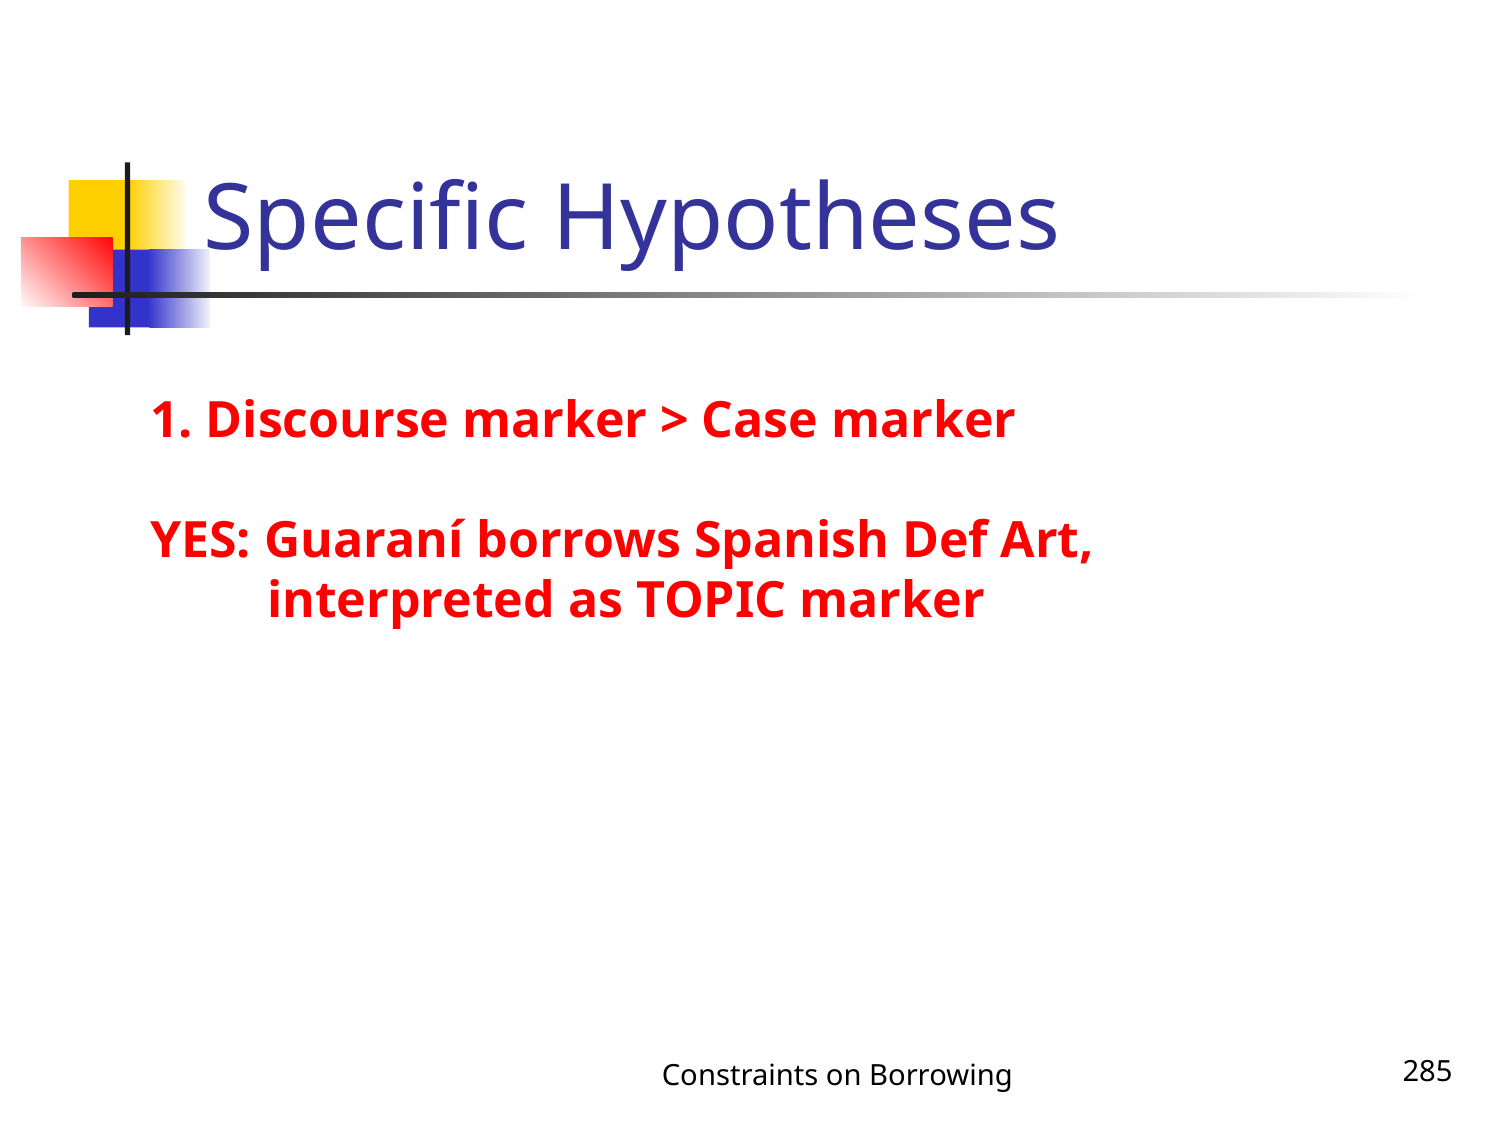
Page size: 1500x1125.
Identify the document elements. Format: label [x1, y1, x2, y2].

slide_number [1154, 1023, 1468, 1100]
text_box [135, 380, 1259, 636]
title [188, 34, 1468, 276]
footer [599, 1023, 1076, 1100]
